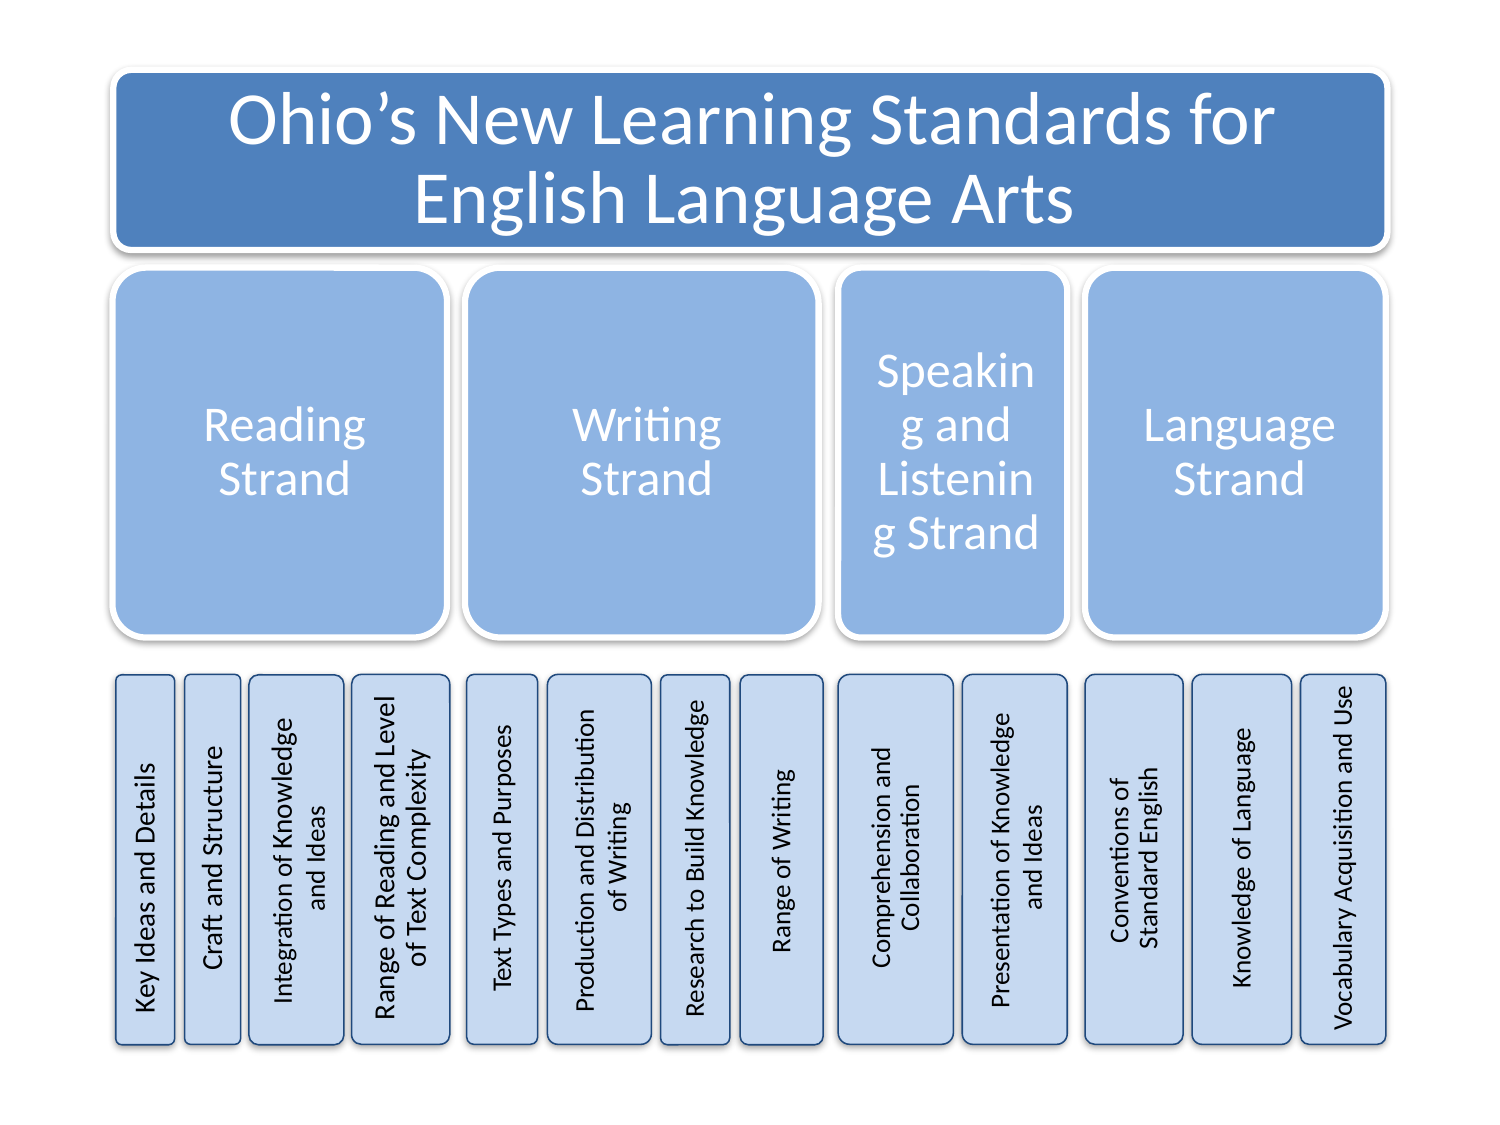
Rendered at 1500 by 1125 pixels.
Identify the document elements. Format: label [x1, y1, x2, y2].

text_box [112, 69, 1388, 1045]
